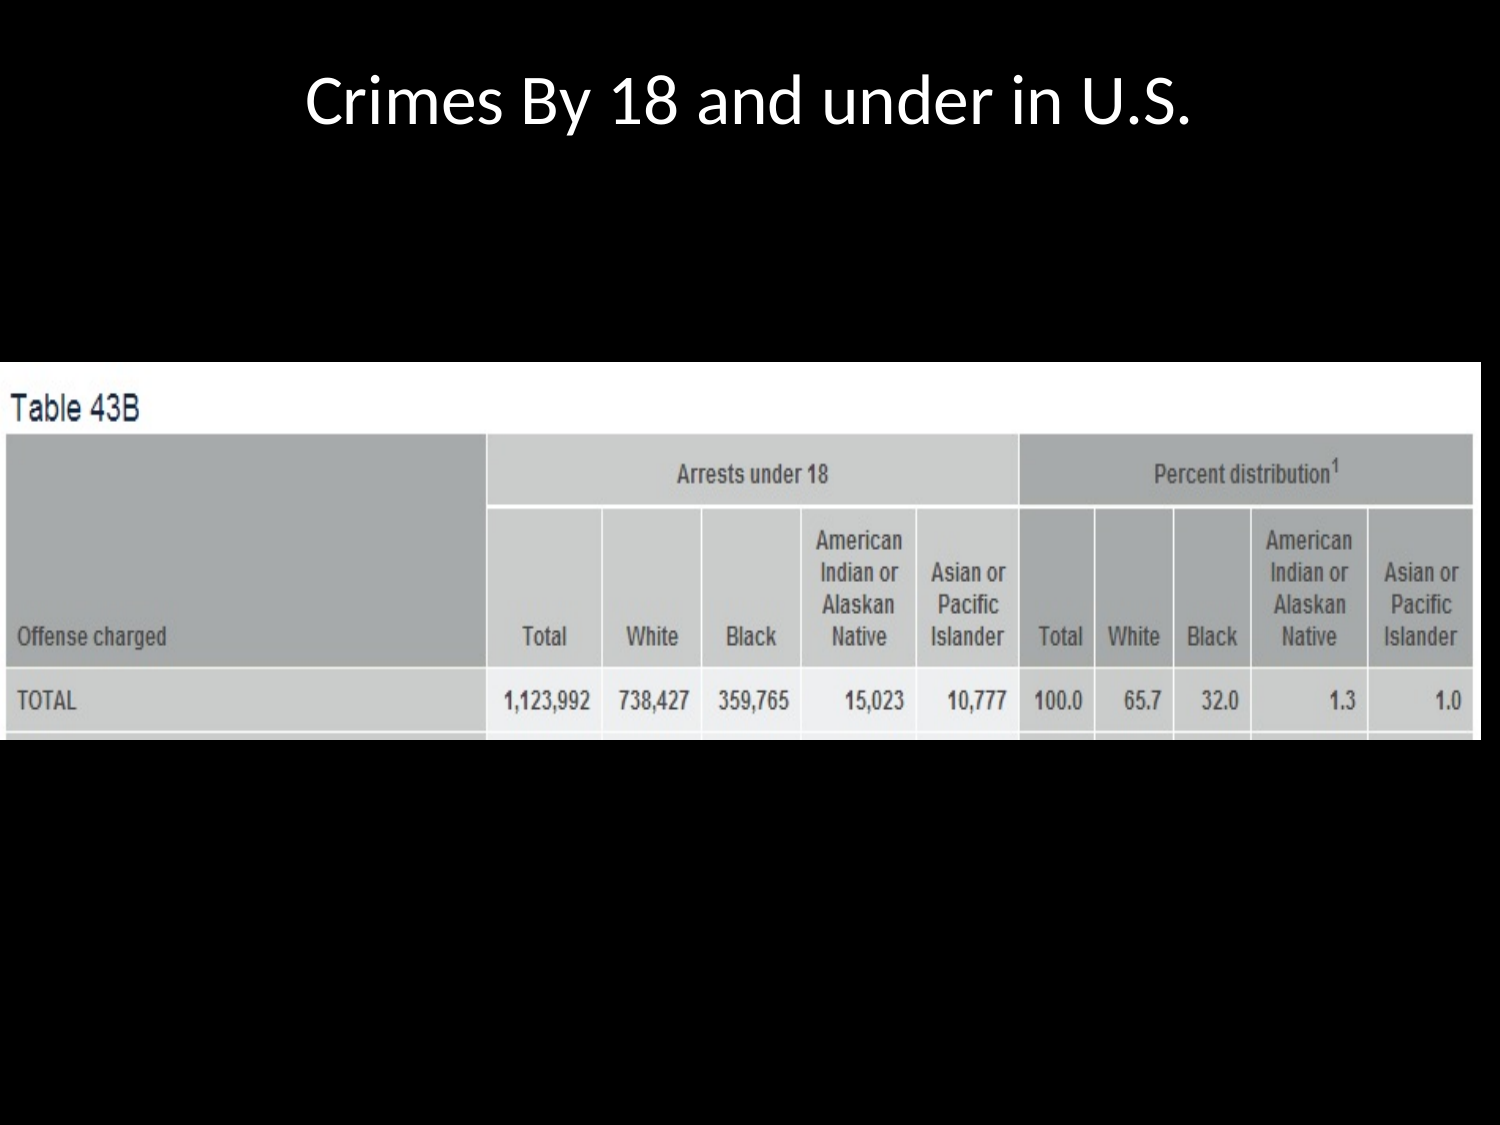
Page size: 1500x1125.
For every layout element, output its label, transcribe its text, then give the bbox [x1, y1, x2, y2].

title Crimes By 18 and under in U.S. [75, 45, 1425, 233]
picture [0, 362, 1481, 740]
